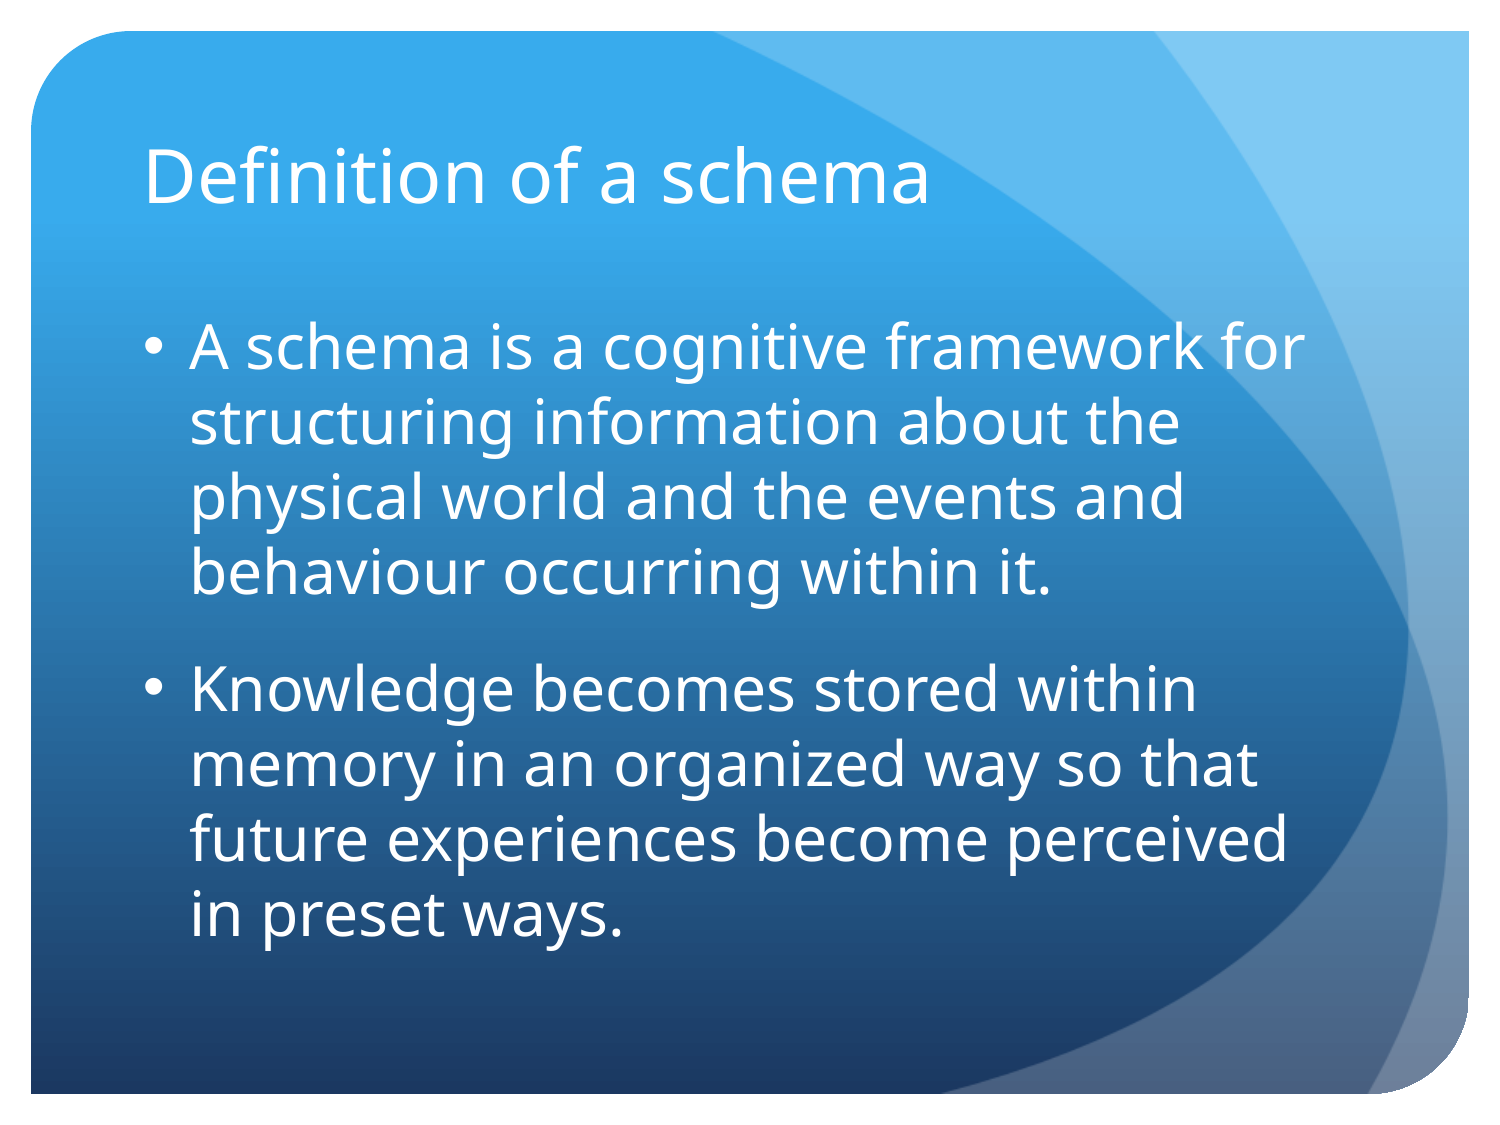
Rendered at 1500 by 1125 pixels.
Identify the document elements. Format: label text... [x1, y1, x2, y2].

picture [24, 30, 1473, 1094]
list A schema is a cognitive framework for structuring information about the physical world and the events and behaviour occurring within it. Knowledge becomes stored within memory in an organized way so that future experiences become perceived in preset ways. [127, 299, 1372, 991]
title Definition of a schema [127, 62, 1372, 226]
